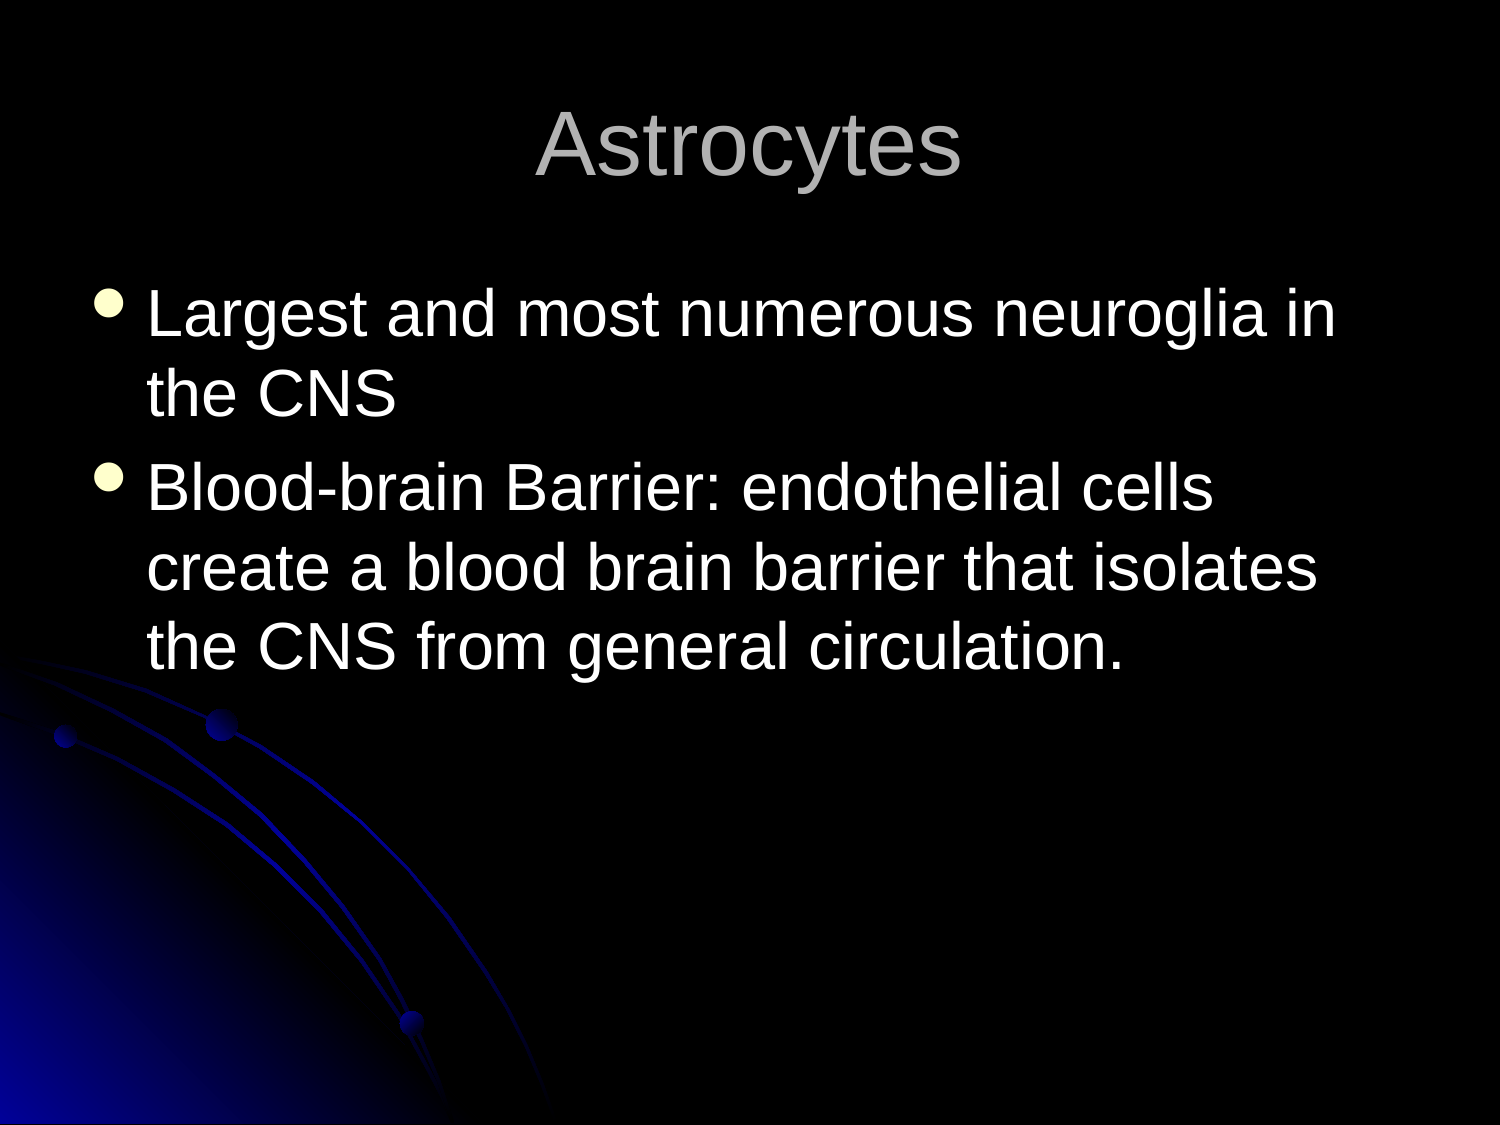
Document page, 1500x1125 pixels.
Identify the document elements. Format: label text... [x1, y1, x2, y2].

title Astrocytes [74, 45, 1426, 233]
list Largest and most numerous neuroglia in the CNS Blood-brain Barrier: endothelial cells create a blood brain barrier that isolates the CNS from general circulation. [74, 262, 1426, 1006]
